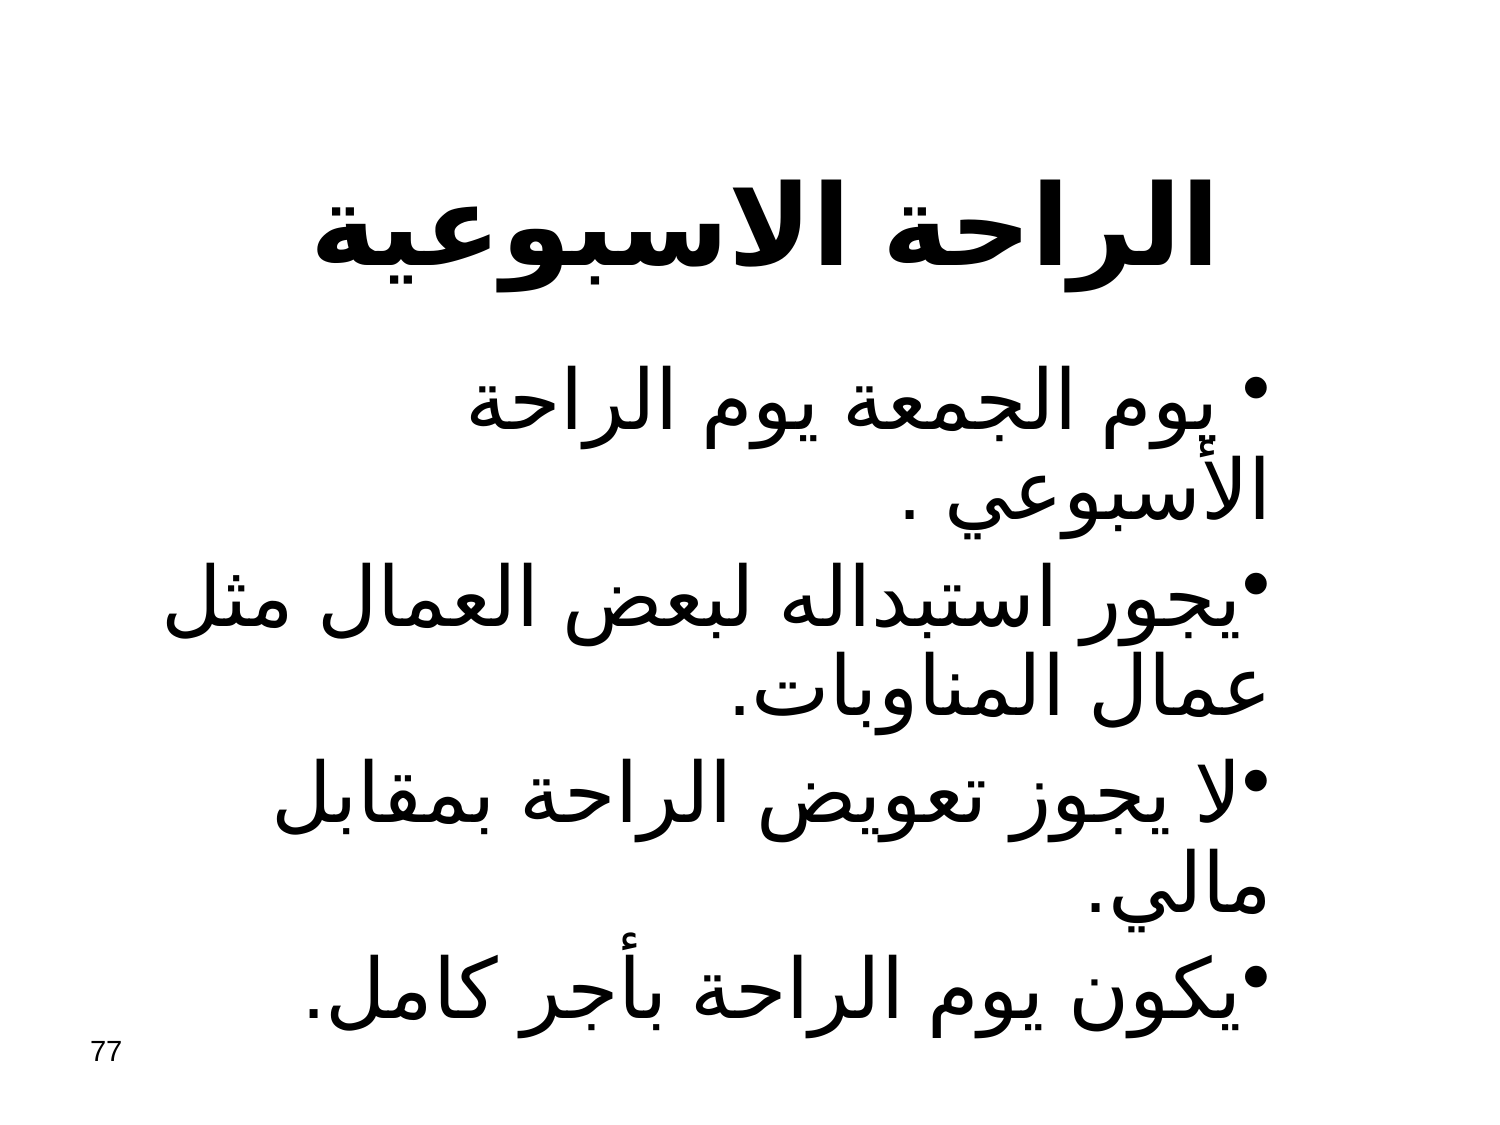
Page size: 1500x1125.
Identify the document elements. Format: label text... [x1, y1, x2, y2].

slide_number 77 [74, 1024, 426, 1103]
title الراحة الاسبوعية [112, 99, 1388, 342]
subtitle يوم الجمعة يوم الراحة الأسبوعي . يجور استبداله لبعض العمال مثل عمال المناوبات. لا يجوز تعويض الراحة بمقابل مالي. يكون يوم الراحة بأجر كامل. [137, 349, 1288, 951]
